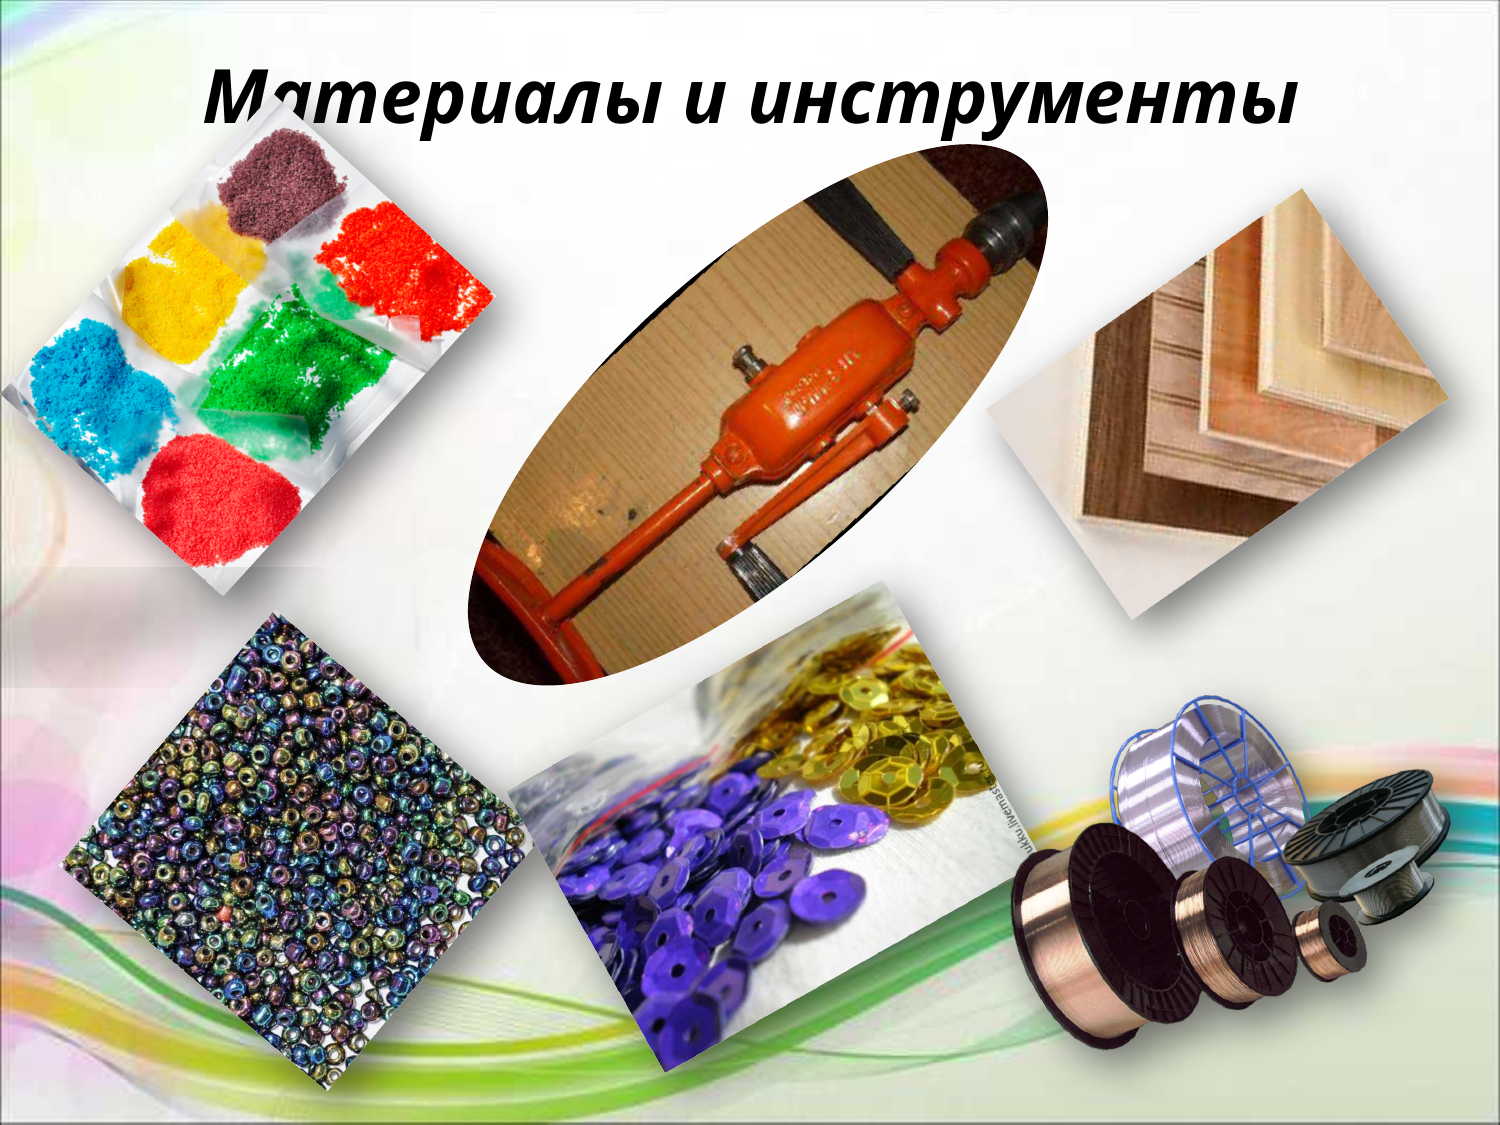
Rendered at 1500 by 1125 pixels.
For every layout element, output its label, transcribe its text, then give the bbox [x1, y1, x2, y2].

title Материалы и инструменты [76, 1, 1427, 188]
picture [0, 1, 1500, 1125]
